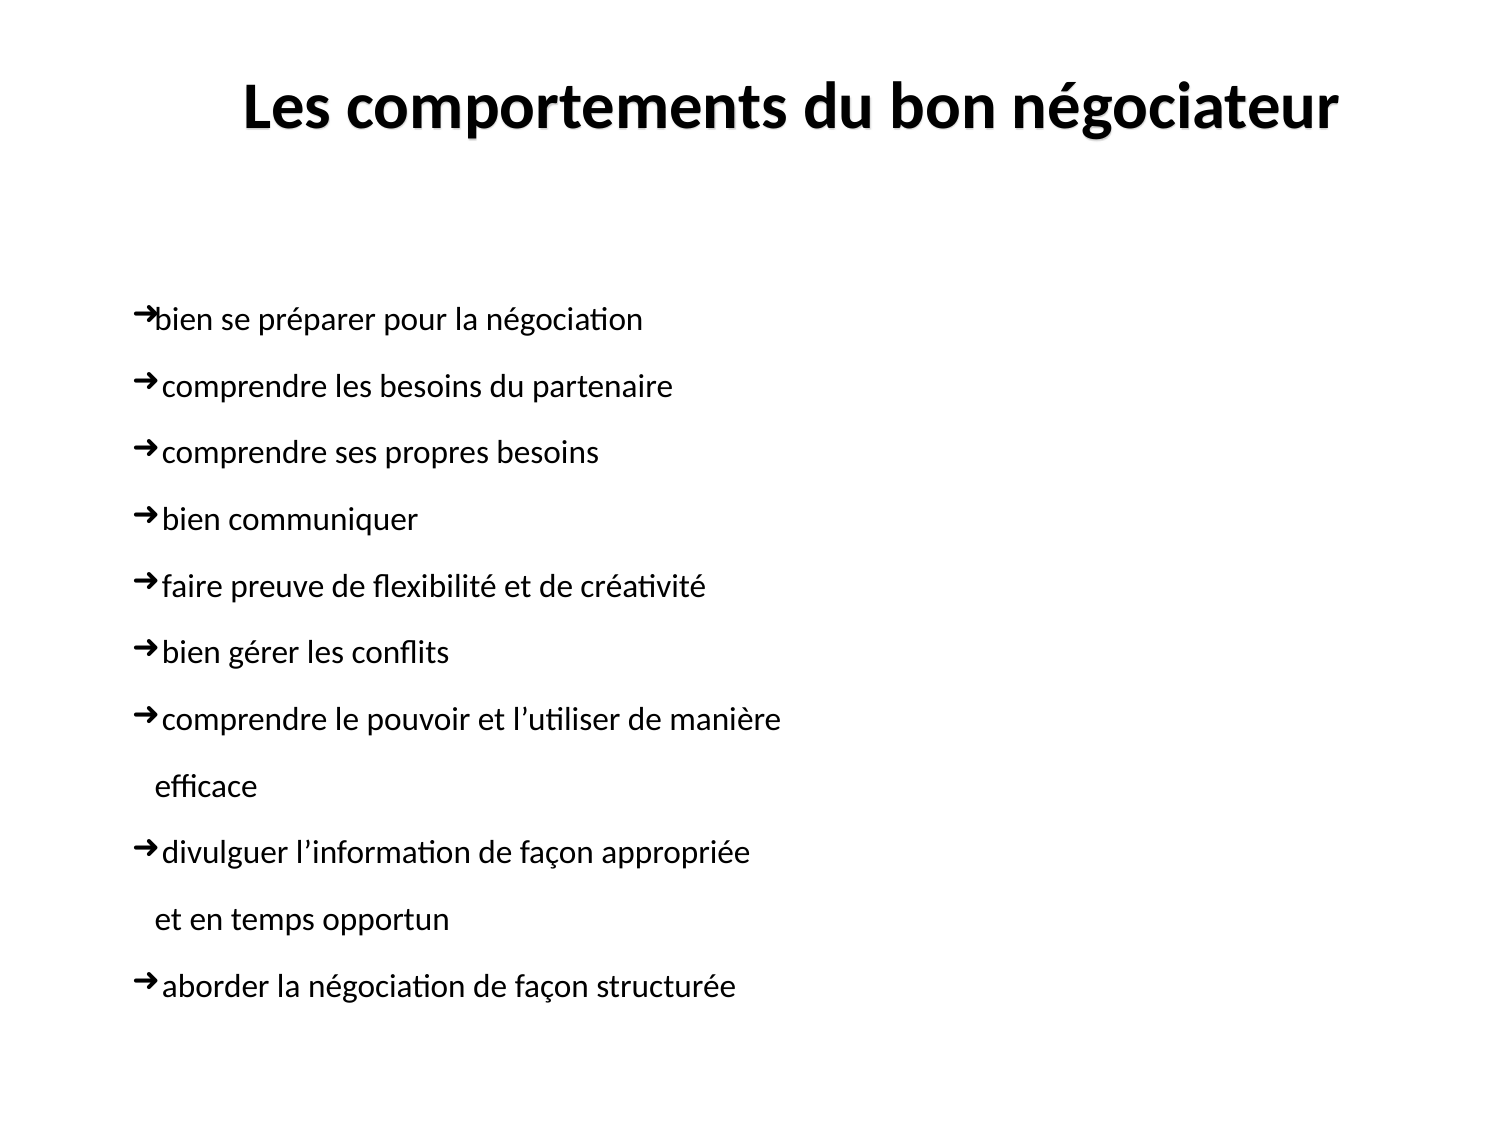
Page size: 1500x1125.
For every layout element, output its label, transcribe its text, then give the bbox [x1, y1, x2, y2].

text_box Les comportements du bon négociateur [135, 54, 1449, 230]
list bien se préparer pour la négociation comprendre les besoins du partenaire comprendre ses propres besoins bien communiquer faire preuve de flexibilité et de créativité bien gérer les conflits comprendre le pouvoir et l’utiliser de manière efficace divulguer l’information de façon appropriée et en temps opportun aborder la négociation de façon structurée [117, 269, 1500, 1014]
